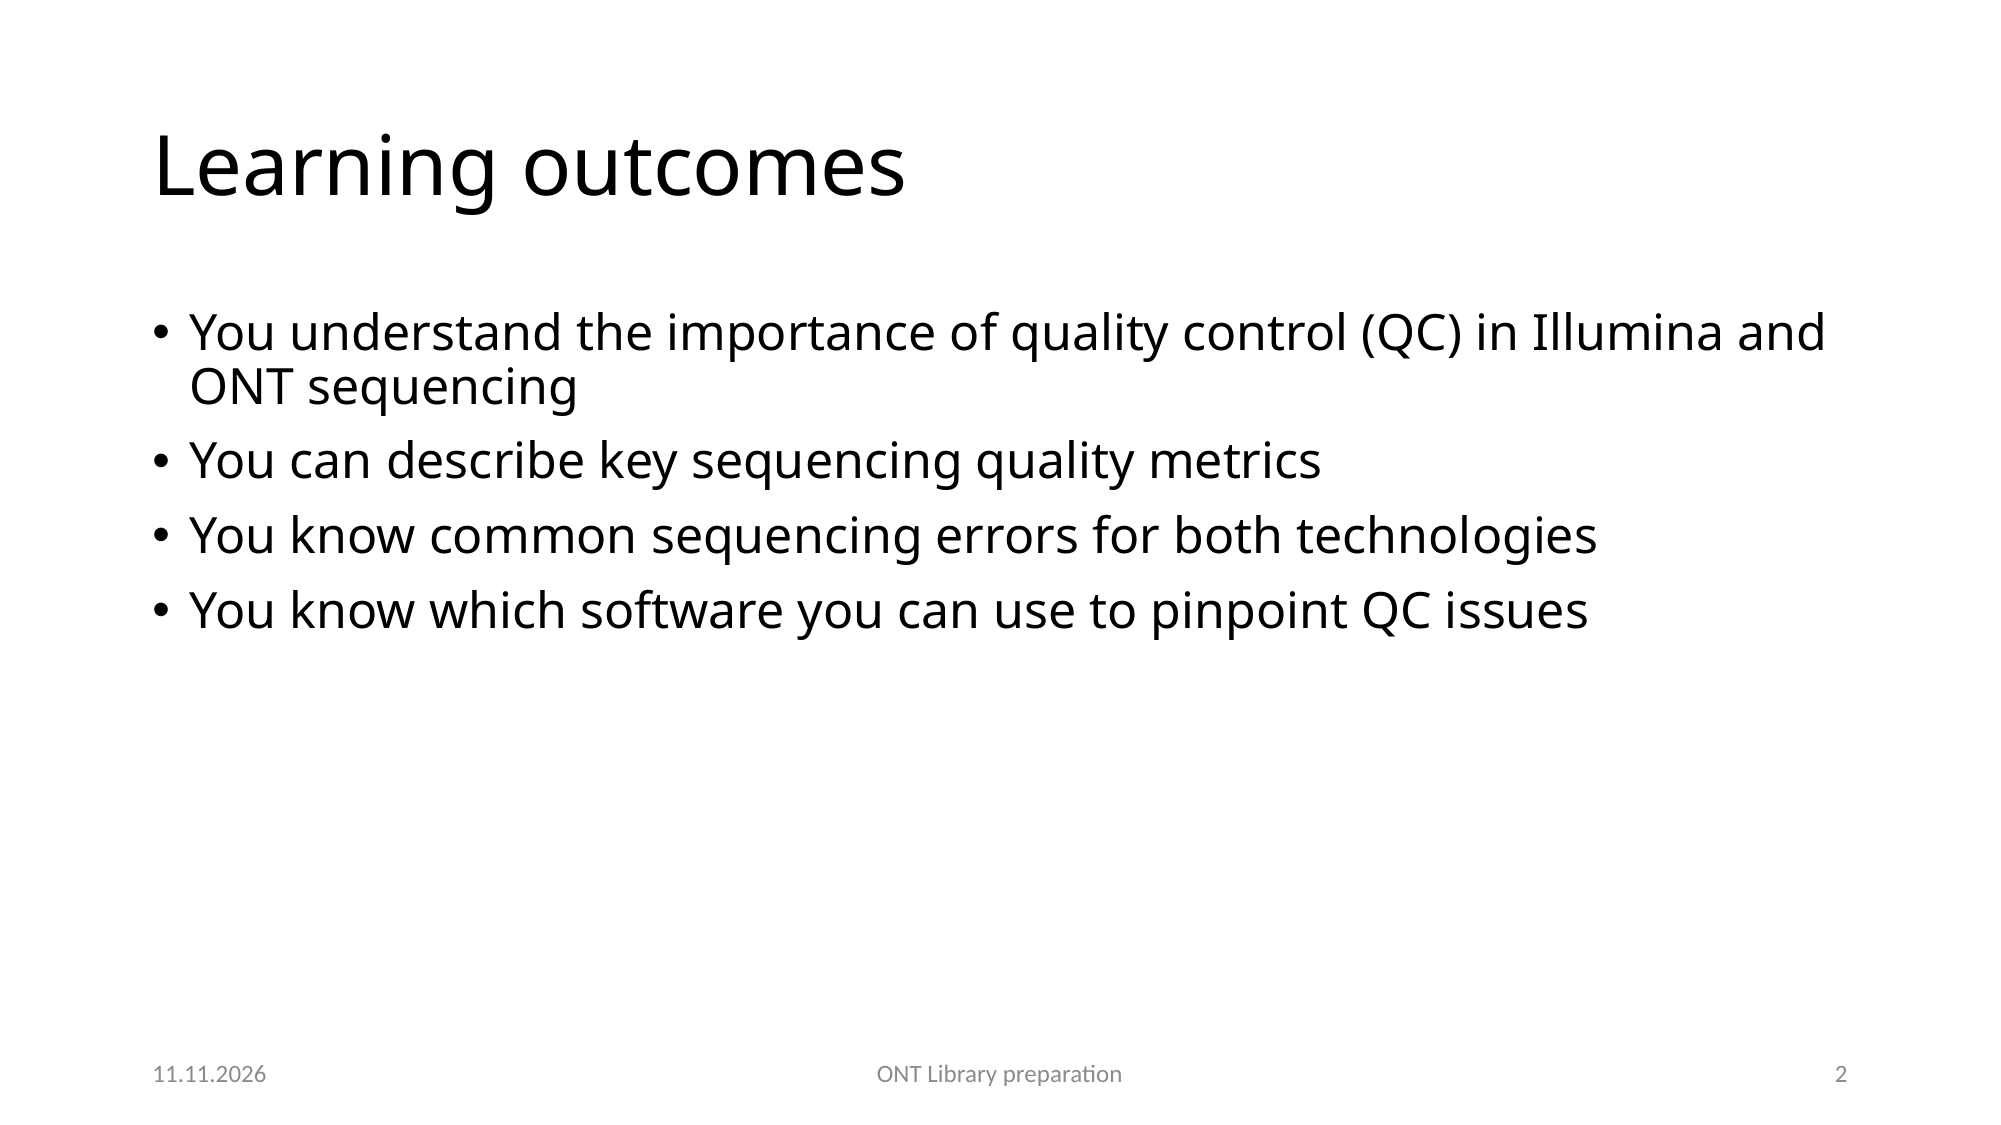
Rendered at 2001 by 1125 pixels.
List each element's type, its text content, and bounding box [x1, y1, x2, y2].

footer ONT Library preparation [662, 1042, 1338, 1103]
slide_number 2 [1412, 1042, 1863, 1103]
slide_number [137, 1042, 588, 1103]
list You understand the importance of quality control (QC) in Illumina and ONT sequencing You can describe key sequencing quality metrics You know common sequencing errors for both technologies You know which software you can use to pinpoint QC issues [137, 299, 1863, 1014]
title Learning outcomes [137, 59, 1863, 278]
